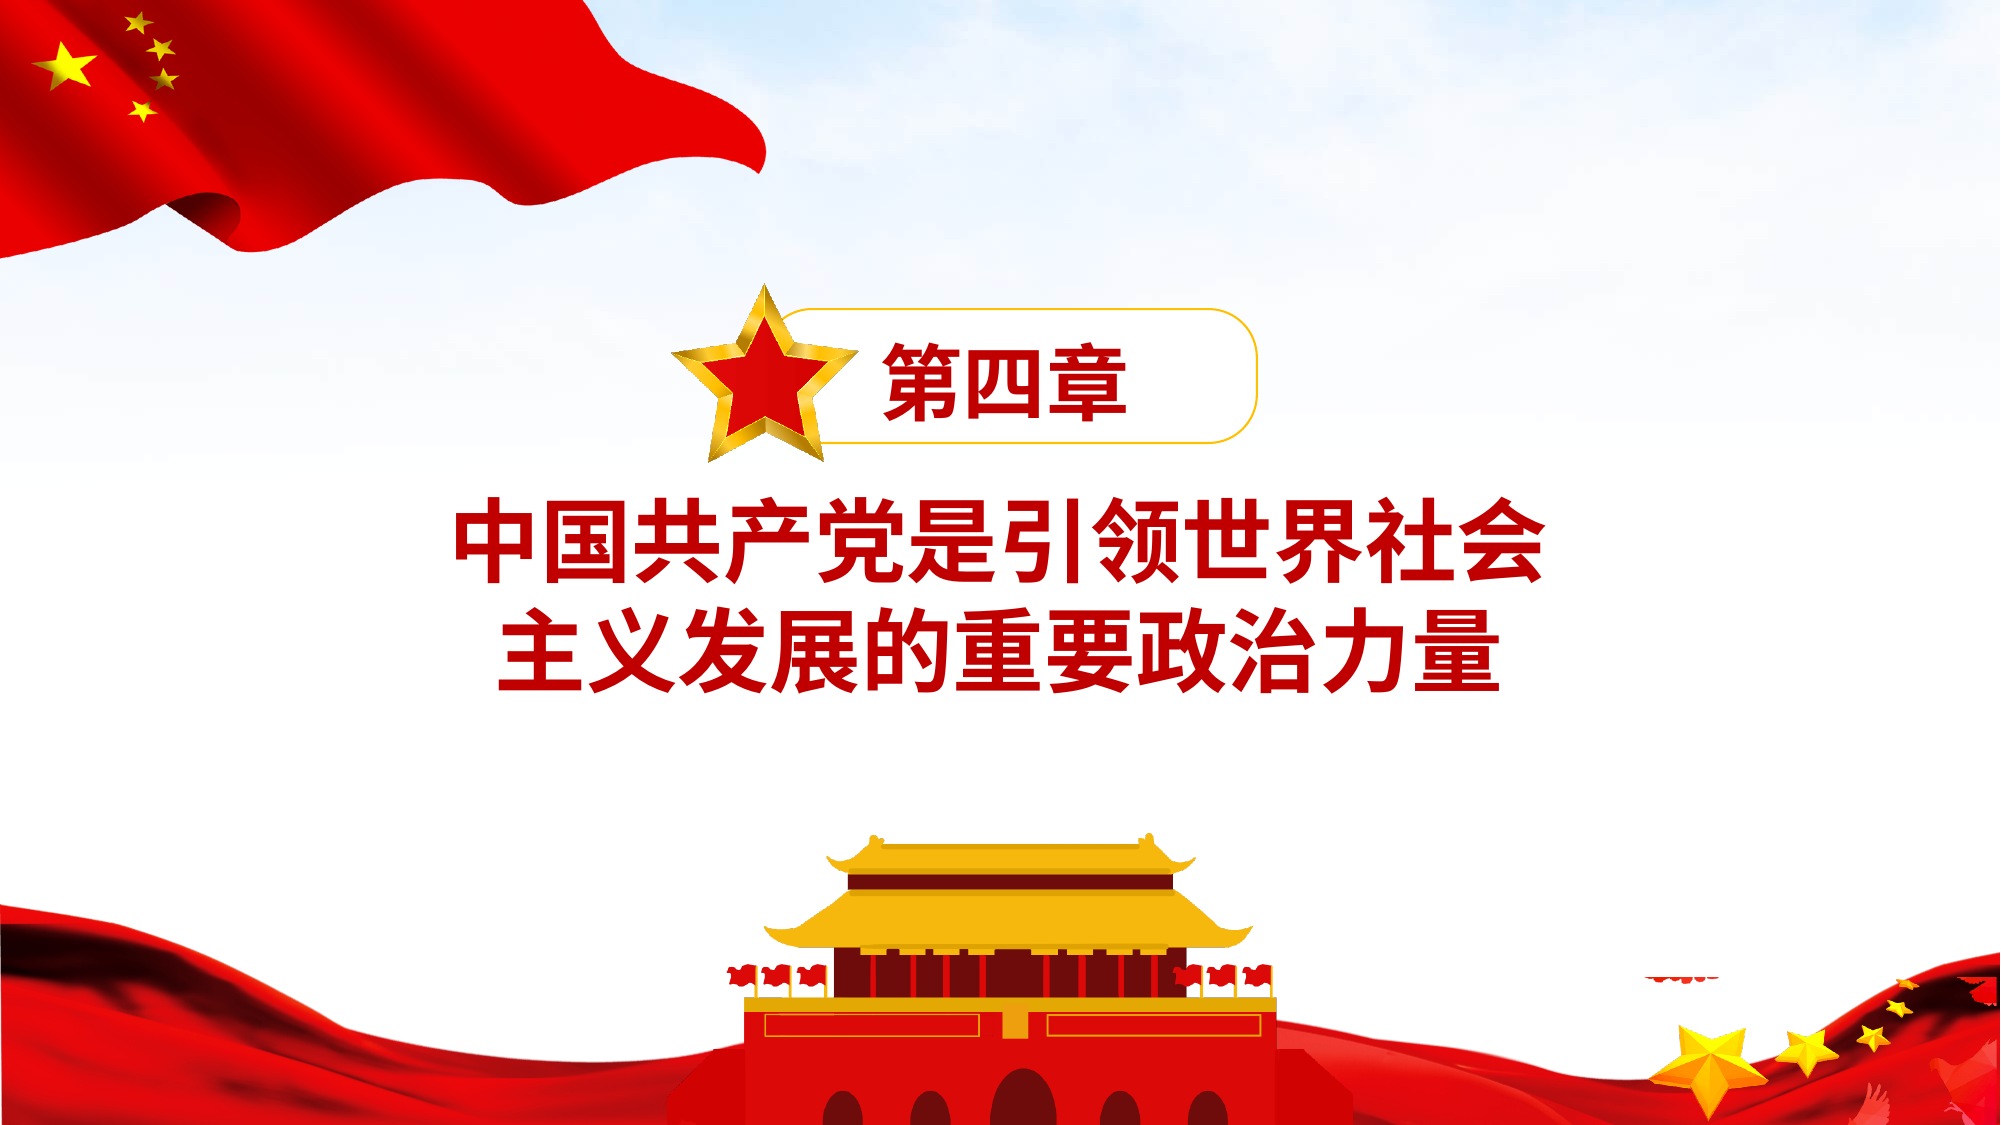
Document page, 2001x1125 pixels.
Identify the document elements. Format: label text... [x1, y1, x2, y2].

text_box 中国共产党是引领世界社会主义发展的重要政治力量 [428, 476, 1570, 711]
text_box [876, 309, 1378, 443]
picture [0, 0, 2000, 1125]
